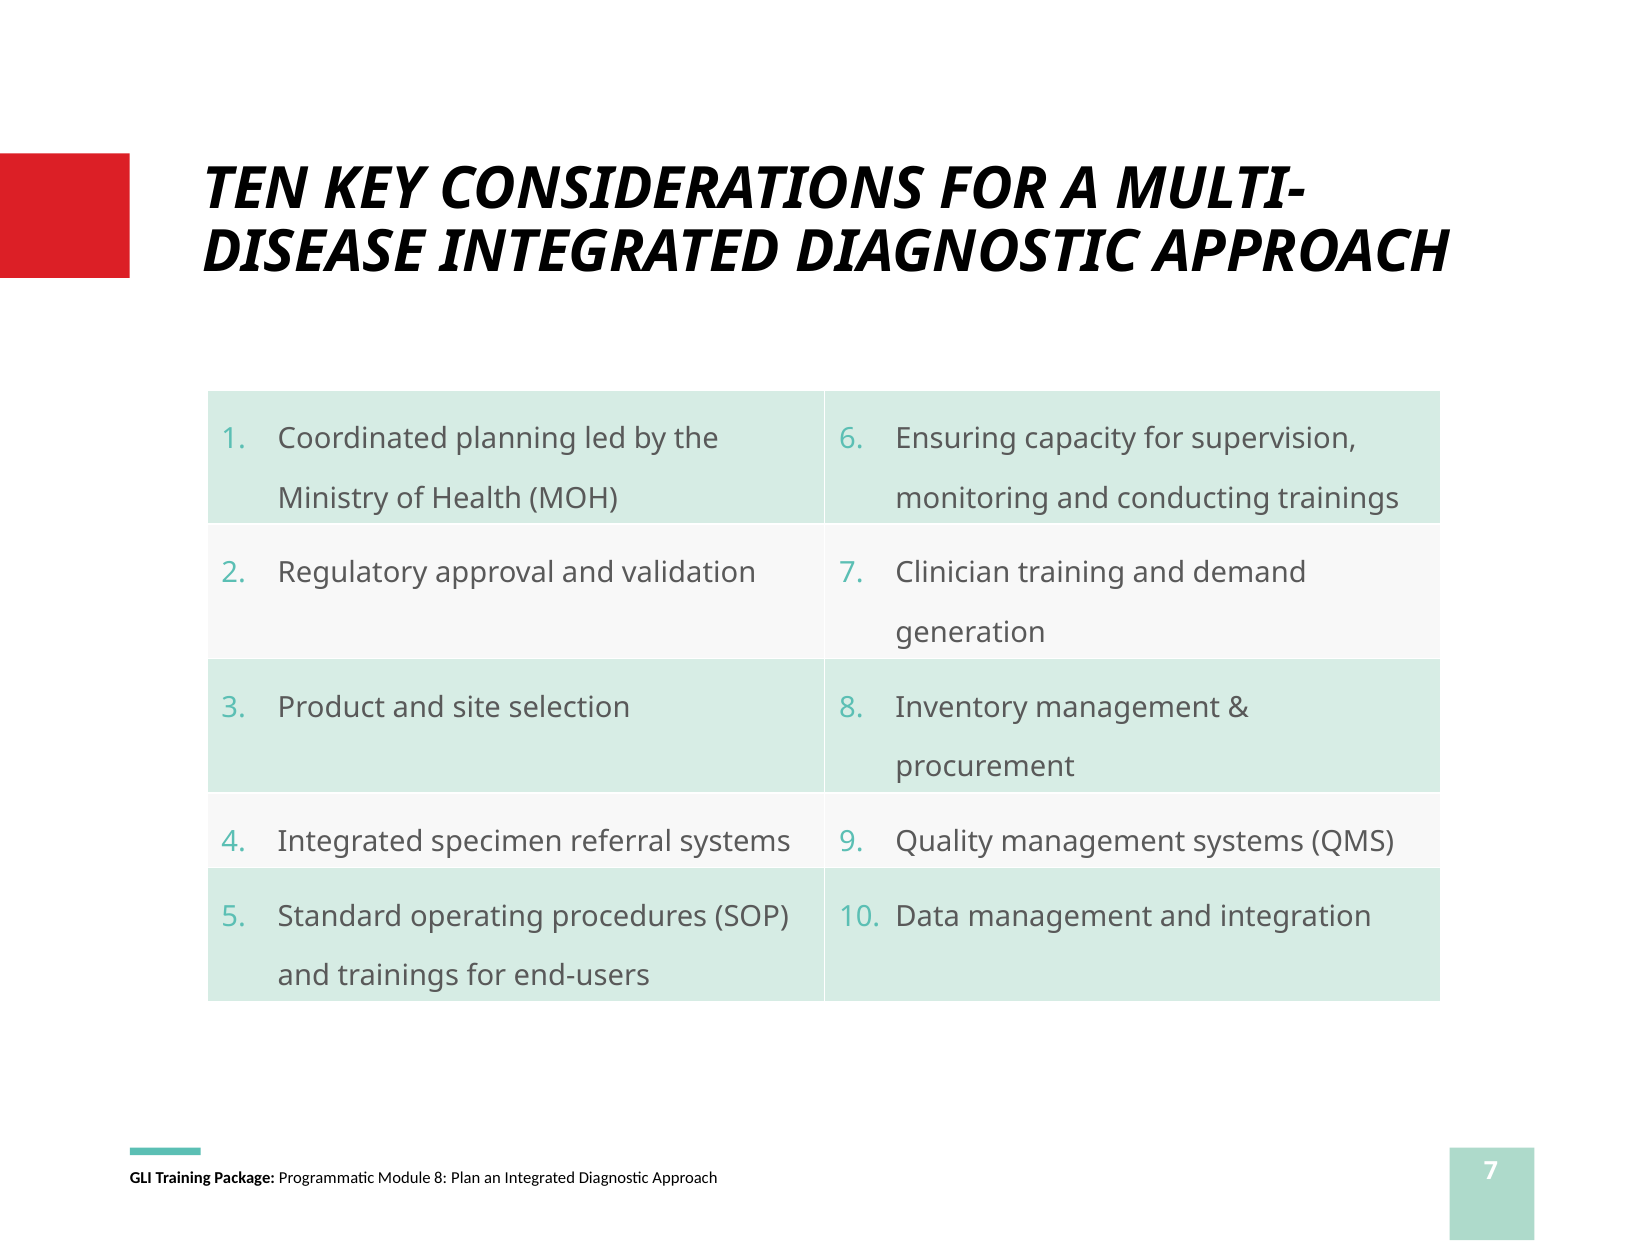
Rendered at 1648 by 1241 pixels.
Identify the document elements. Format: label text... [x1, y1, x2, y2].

table_header Coordinated planning led by the Ministry of Health (MOH) [208, 391, 824, 523]
title TEN KEY CONSIDERATIONS FOR A MULTI- DISEASE INTEGRATED DIAGNOSTIC APPROACH [155, 158, 1462, 283]
table_cell Standard operating procedures (SOP) and trainings for end-users [208, 868, 824, 1001]
table_cell Inventory management & procurement [825, 659, 1440, 792]
table_cell Quality management systems (QMS) [825, 794, 1440, 867]
table_cell Clinician training and demand generation [825, 525, 1440, 658]
table_cell Regulatory approval and validation [208, 525, 824, 658]
table_cell Product and site selection [208, 659, 824, 792]
table_header Ensuring capacity for supervision, monitoring and conducting trainings [825, 391, 1440, 523]
table_cell Data management and integration [825, 868, 1440, 1001]
table_cell Integrated specimen referral systems [208, 794, 824, 867]
